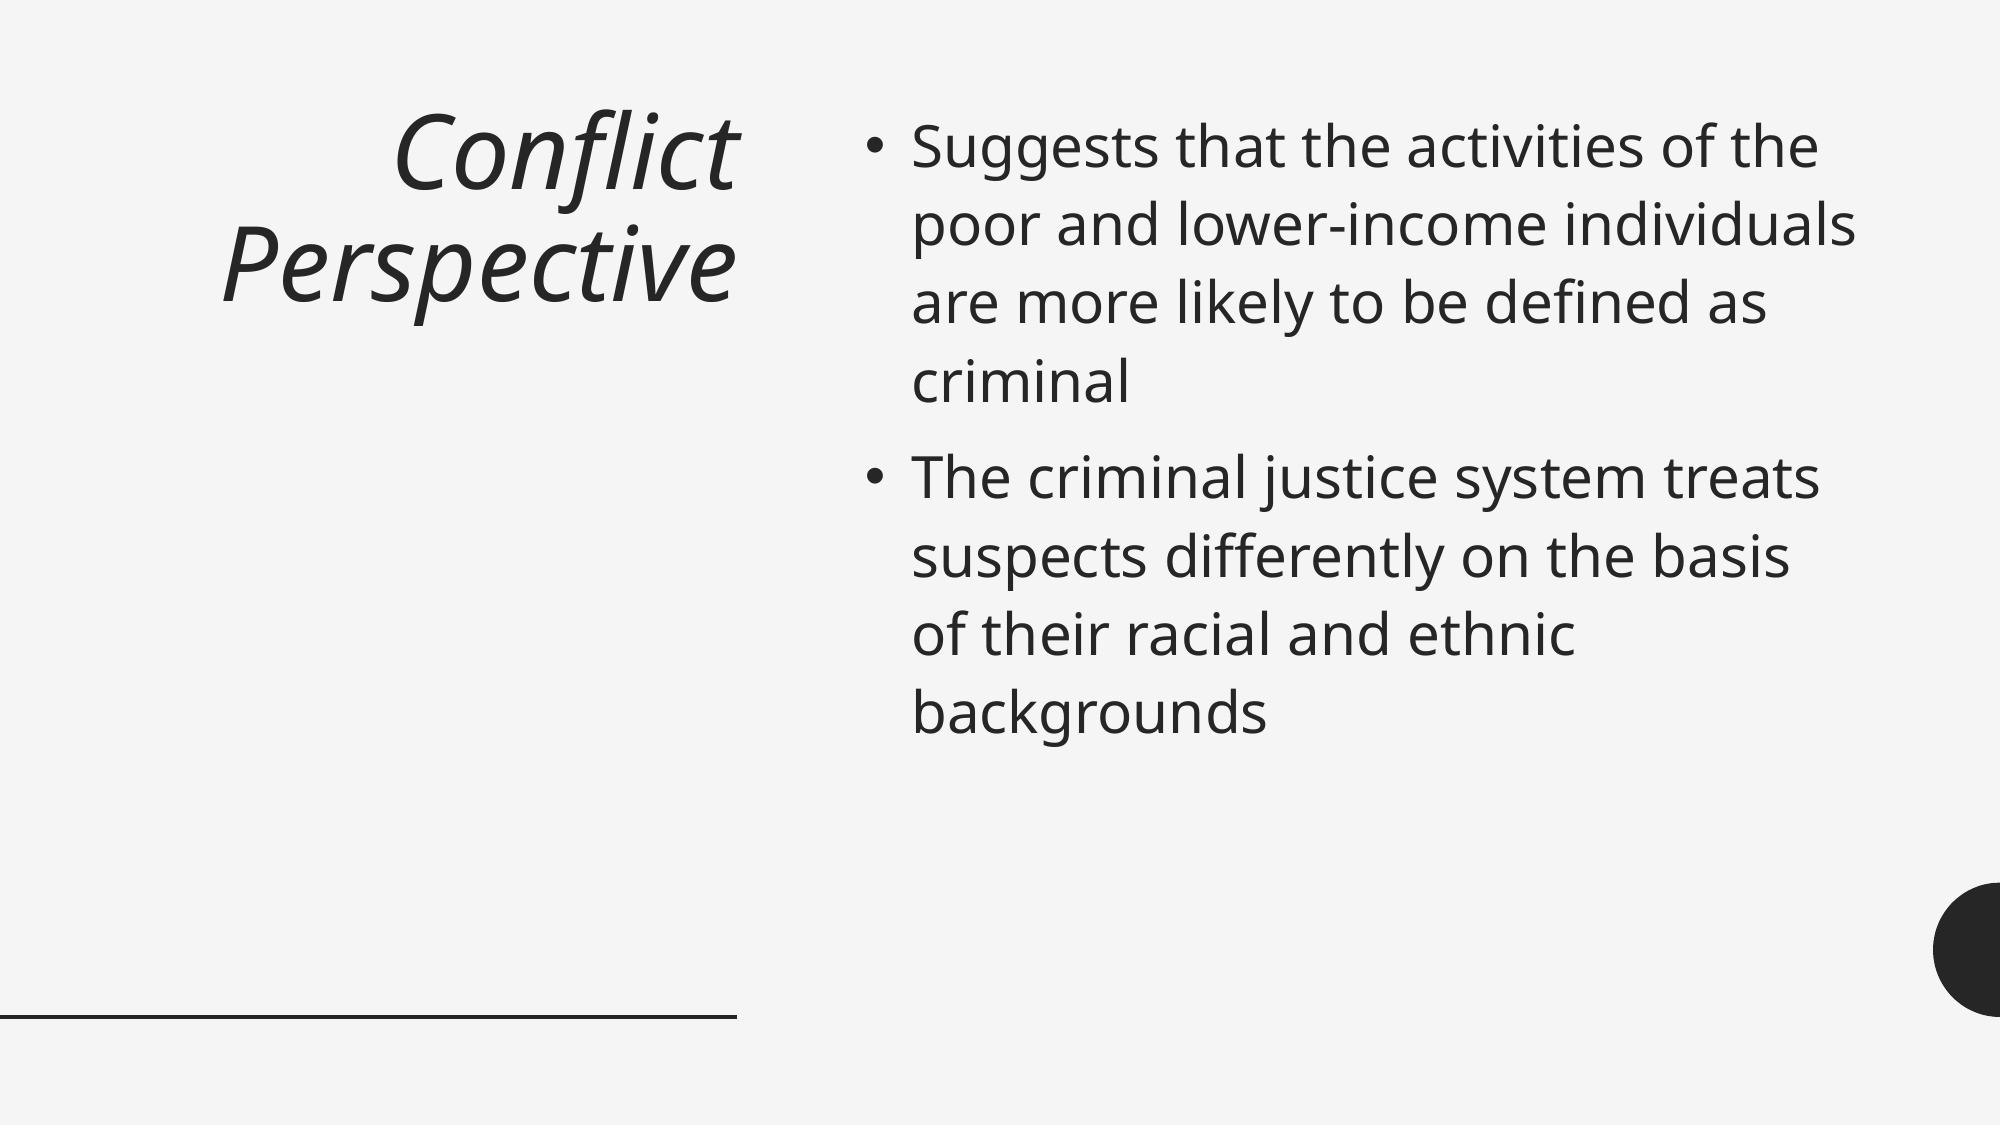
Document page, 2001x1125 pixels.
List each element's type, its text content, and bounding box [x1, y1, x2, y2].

title Conflict Perspective [125, 91, 754, 905]
list Suggests that the activities of the poor and lower-income individuals are more likely to be defined as criminal The criminal justice system treats suspects differently on the basis of their racial and ethnic backgrounds [849, 93, 1875, 1022]
